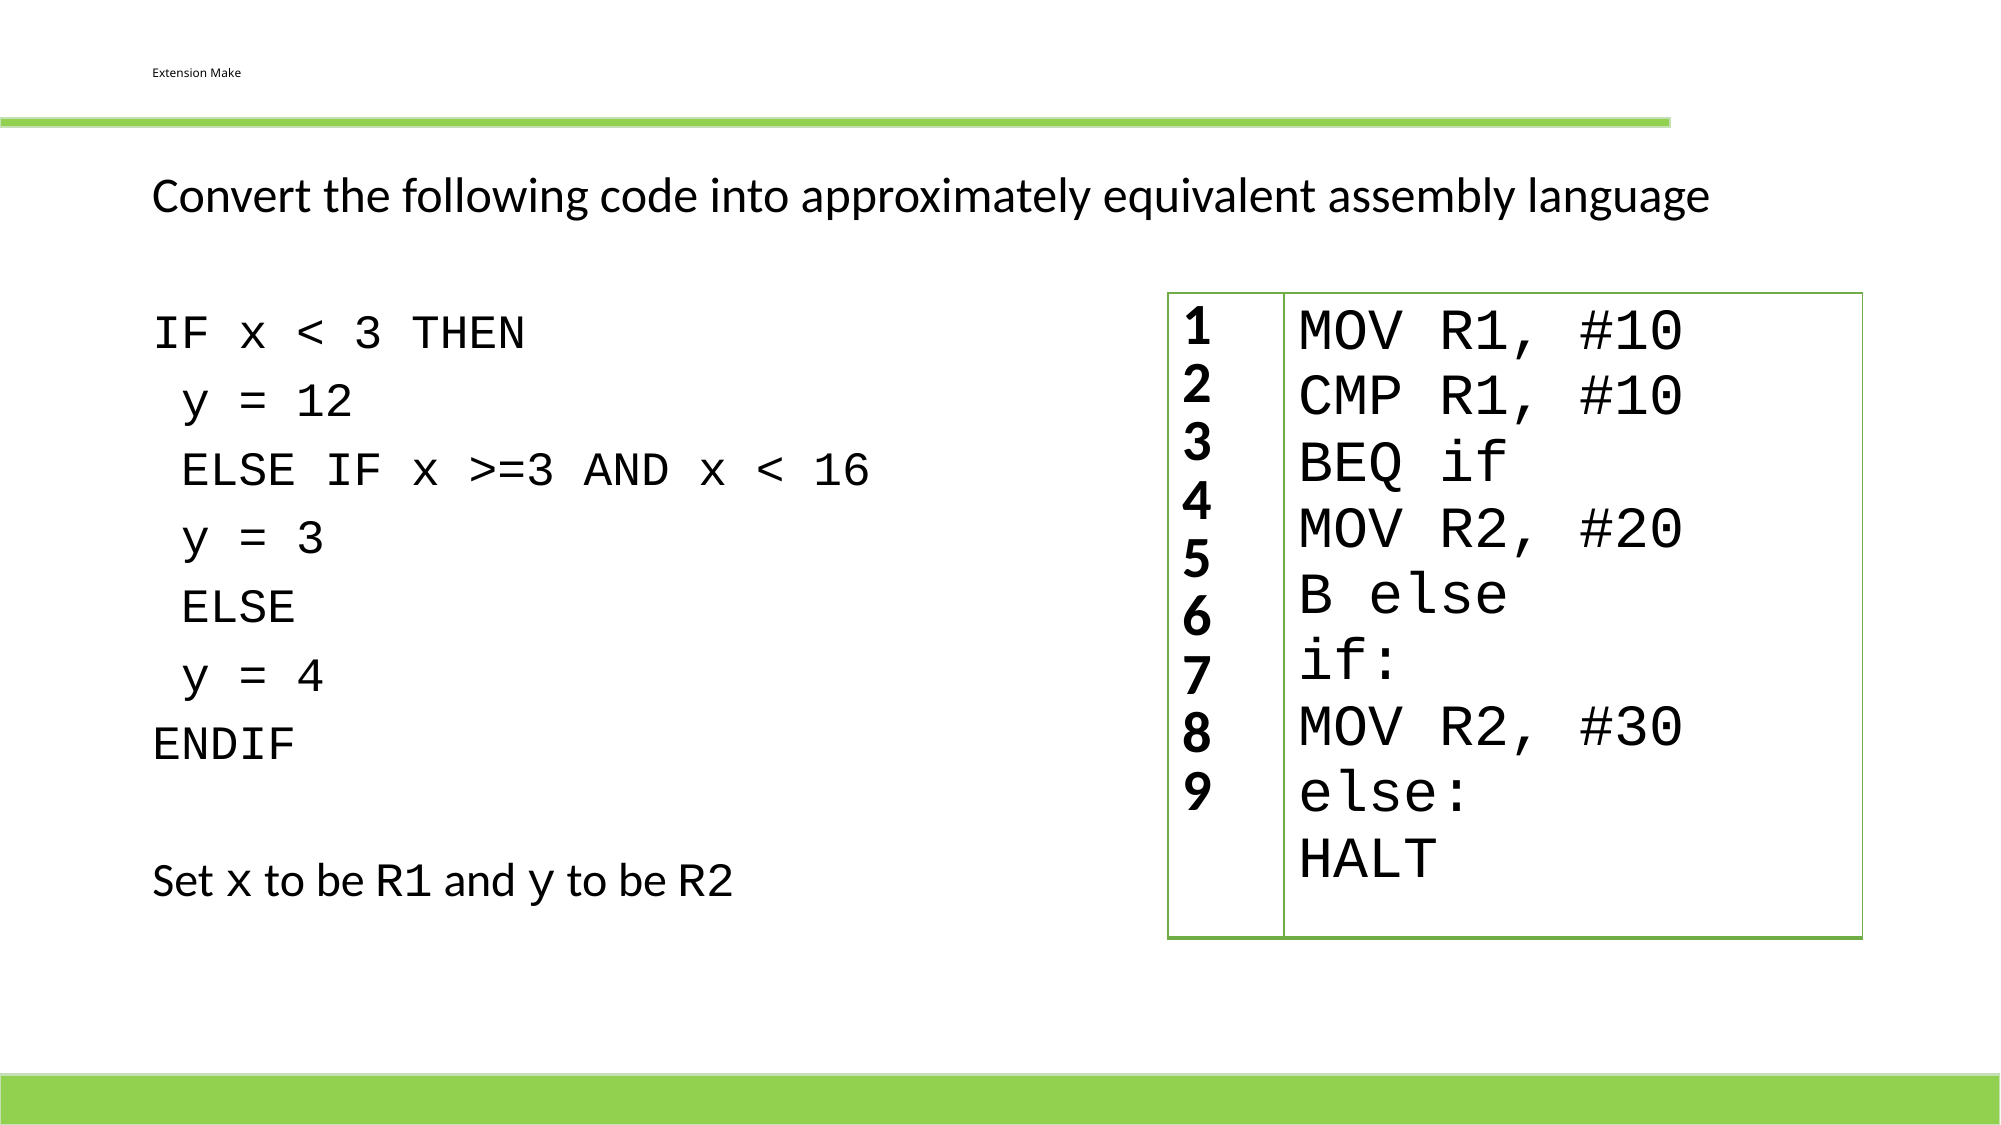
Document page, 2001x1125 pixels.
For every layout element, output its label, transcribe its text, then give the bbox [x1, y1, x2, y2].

table_header MOV R1, #10 CMP R1, #10 BEQ if MOV R2, #20 B else if: MOV R2, #30 else: HALT [1285, 294, 1862, 936]
title Extension Make [137, 59, 1863, 89]
table_header 1 2 3 4 5 6 7 8 9 [1169, 294, 1283, 936]
list IF x < 3 THEN y = 12 ELSE IF x >=3 AND x < 16 y = 3 ELSE y = 4 ENDIF Set x to be R1 and y to be R2 [137, 299, 1167, 918]
text_box Convert the following code into approximately equivalent assembly language [137, 154, 1863, 230]
